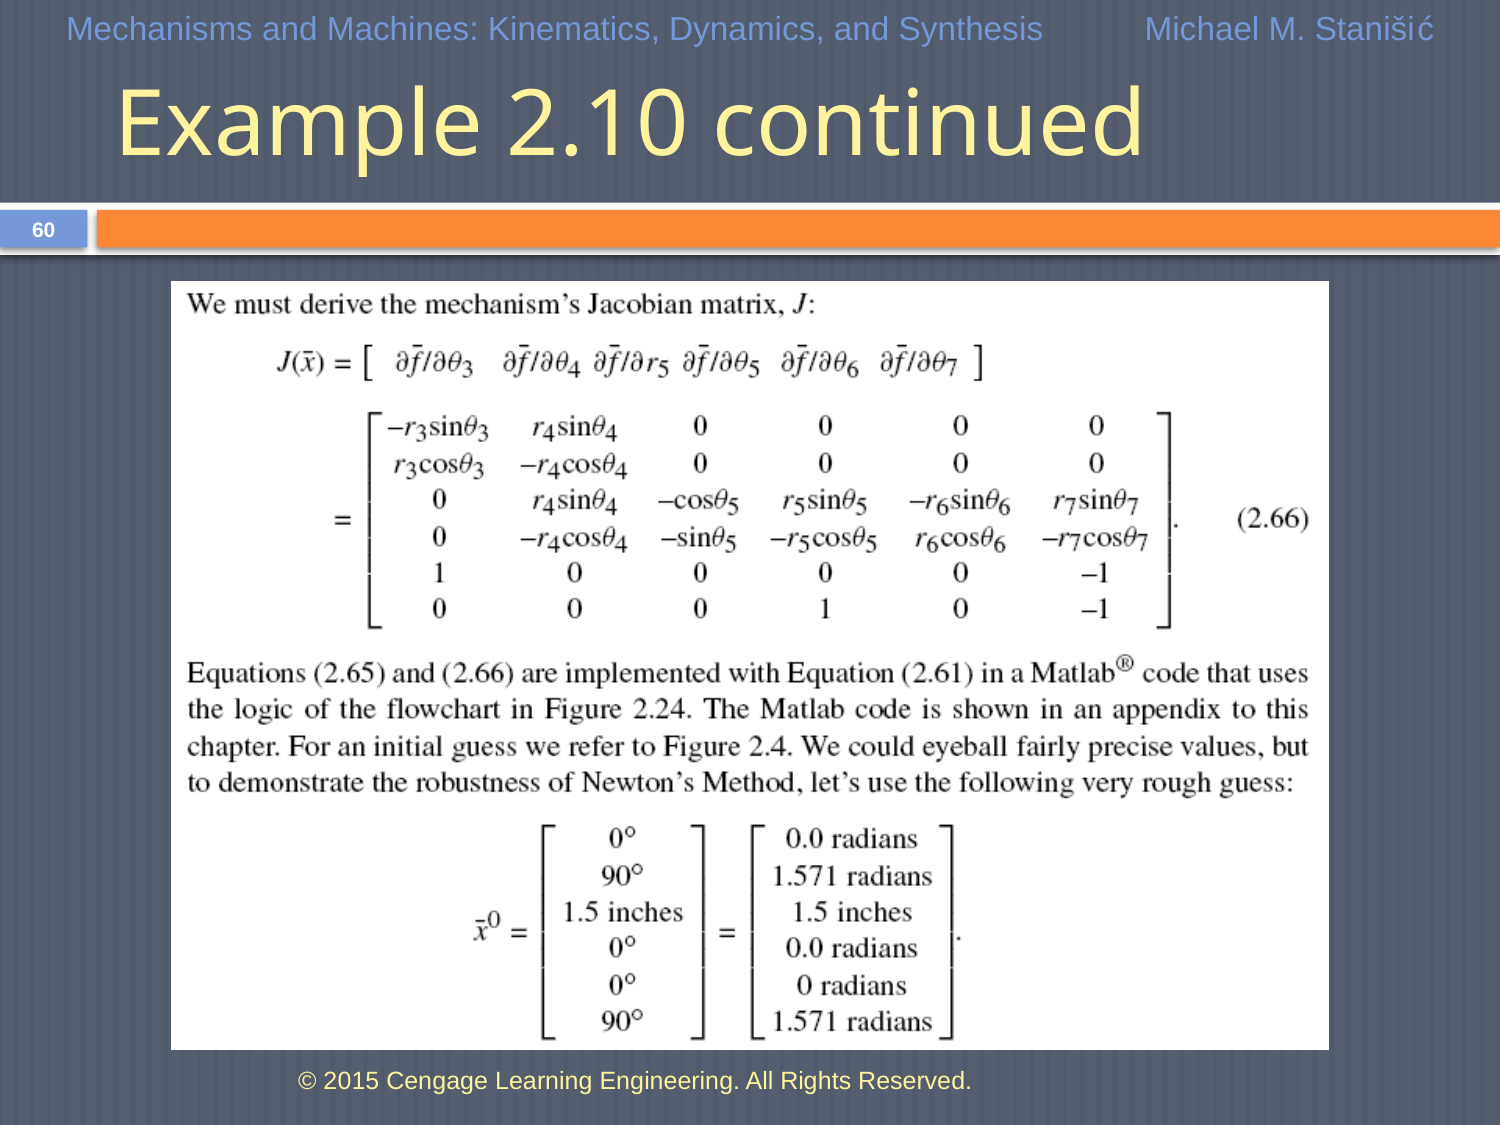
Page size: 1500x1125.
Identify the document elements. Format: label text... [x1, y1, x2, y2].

title Example 2.10 continued [99, 55, 1438, 201]
text_box Mechanisms and Machines: Kinematics, Dynamics, and Synthesis Michael M. Stanišić [0, 0, 1500, 55]
slide_number 60 [0, 208, 88, 249]
footer © 2015 Cengage Learning Engineering. All Rights Reserved. [106, 1050, 996, 1110]
picture [170, 280, 1330, 1051]
